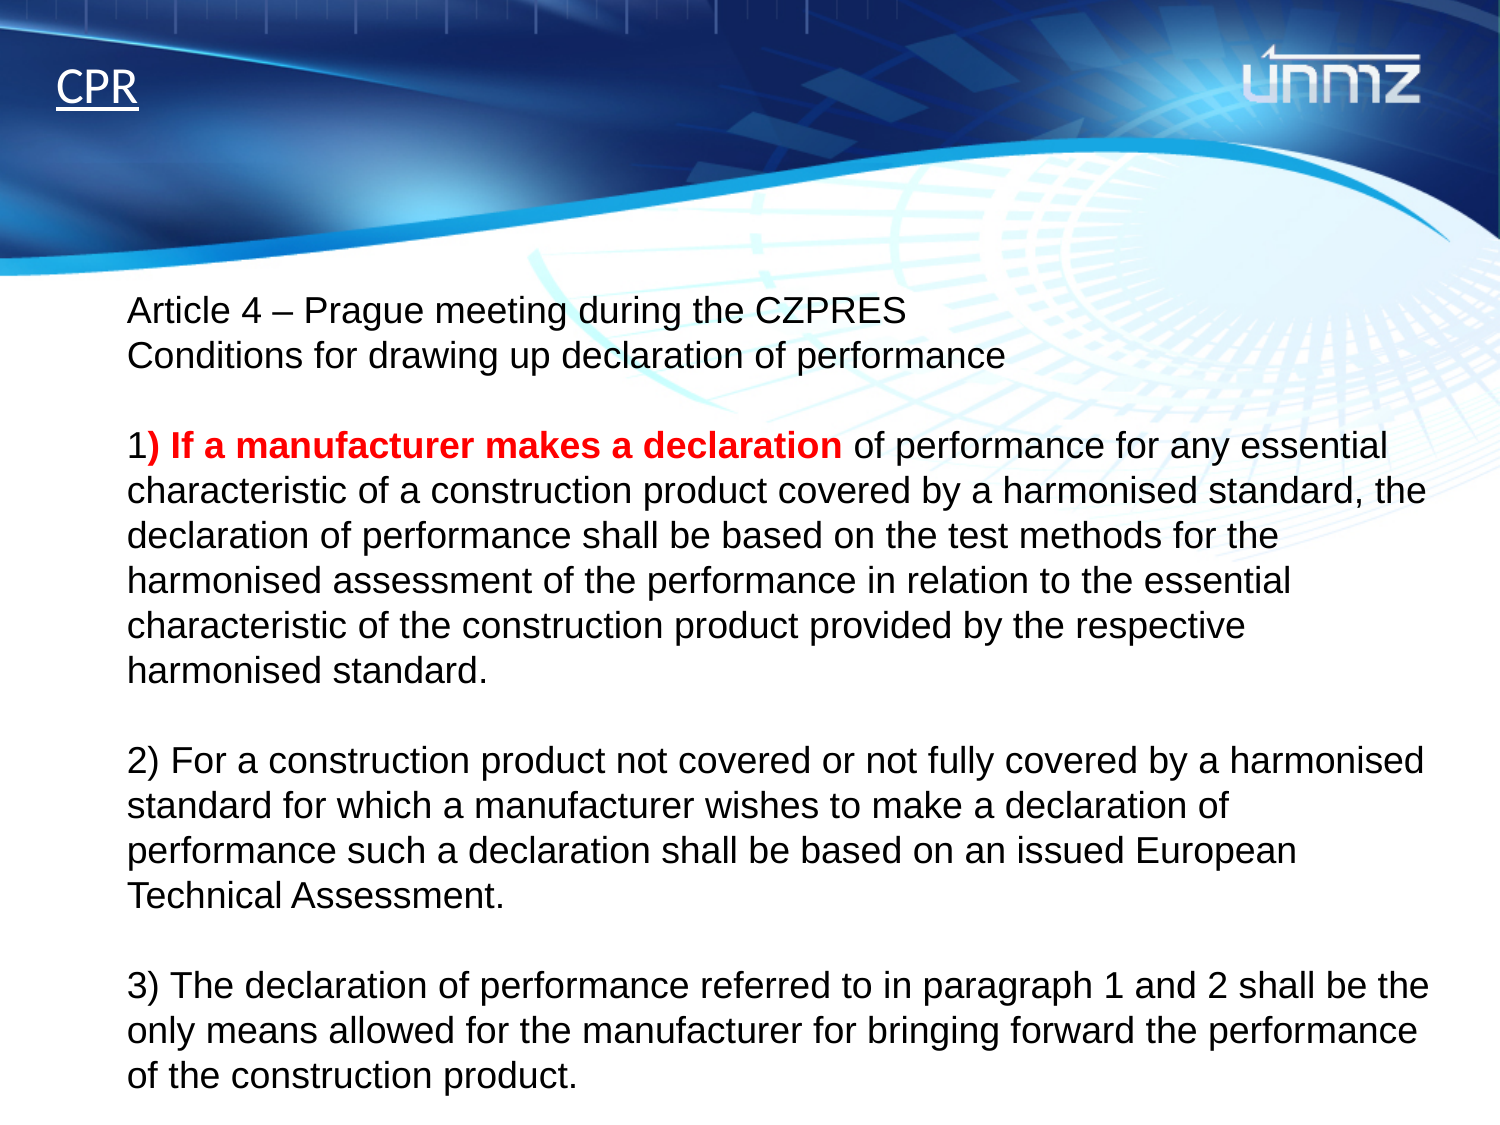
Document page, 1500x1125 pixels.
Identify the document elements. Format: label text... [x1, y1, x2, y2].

text_box Article 4 – Prague meeting during the CZPRES Conditions for drawing up declaration of performance 1) If a manufacturer makes a declaration of performance for any essential characteristic of a construction product covered by a harmonised standard, the declaration of performance shall be based on the test methods for the harmonised assessment of the performance in relation to the essential characteristic of the construction product provided by the respective harmonised standard. 2) For a construction product not covered or not fully covered by a harmonised standard for which a manufacturer wishes to make a declaration of performance such a declaration shall be based on an issued European Technical Assessment. 3) The declaration of performance referred to in paragraph 1 and 2 shall be the only means allowed for the manufacturer for bringing forward the performance of the construction product. [112, 278, 1447, 1104]
picture [0, 0, 1500, 1125]
title CPR [41, 44, 1223, 232]
